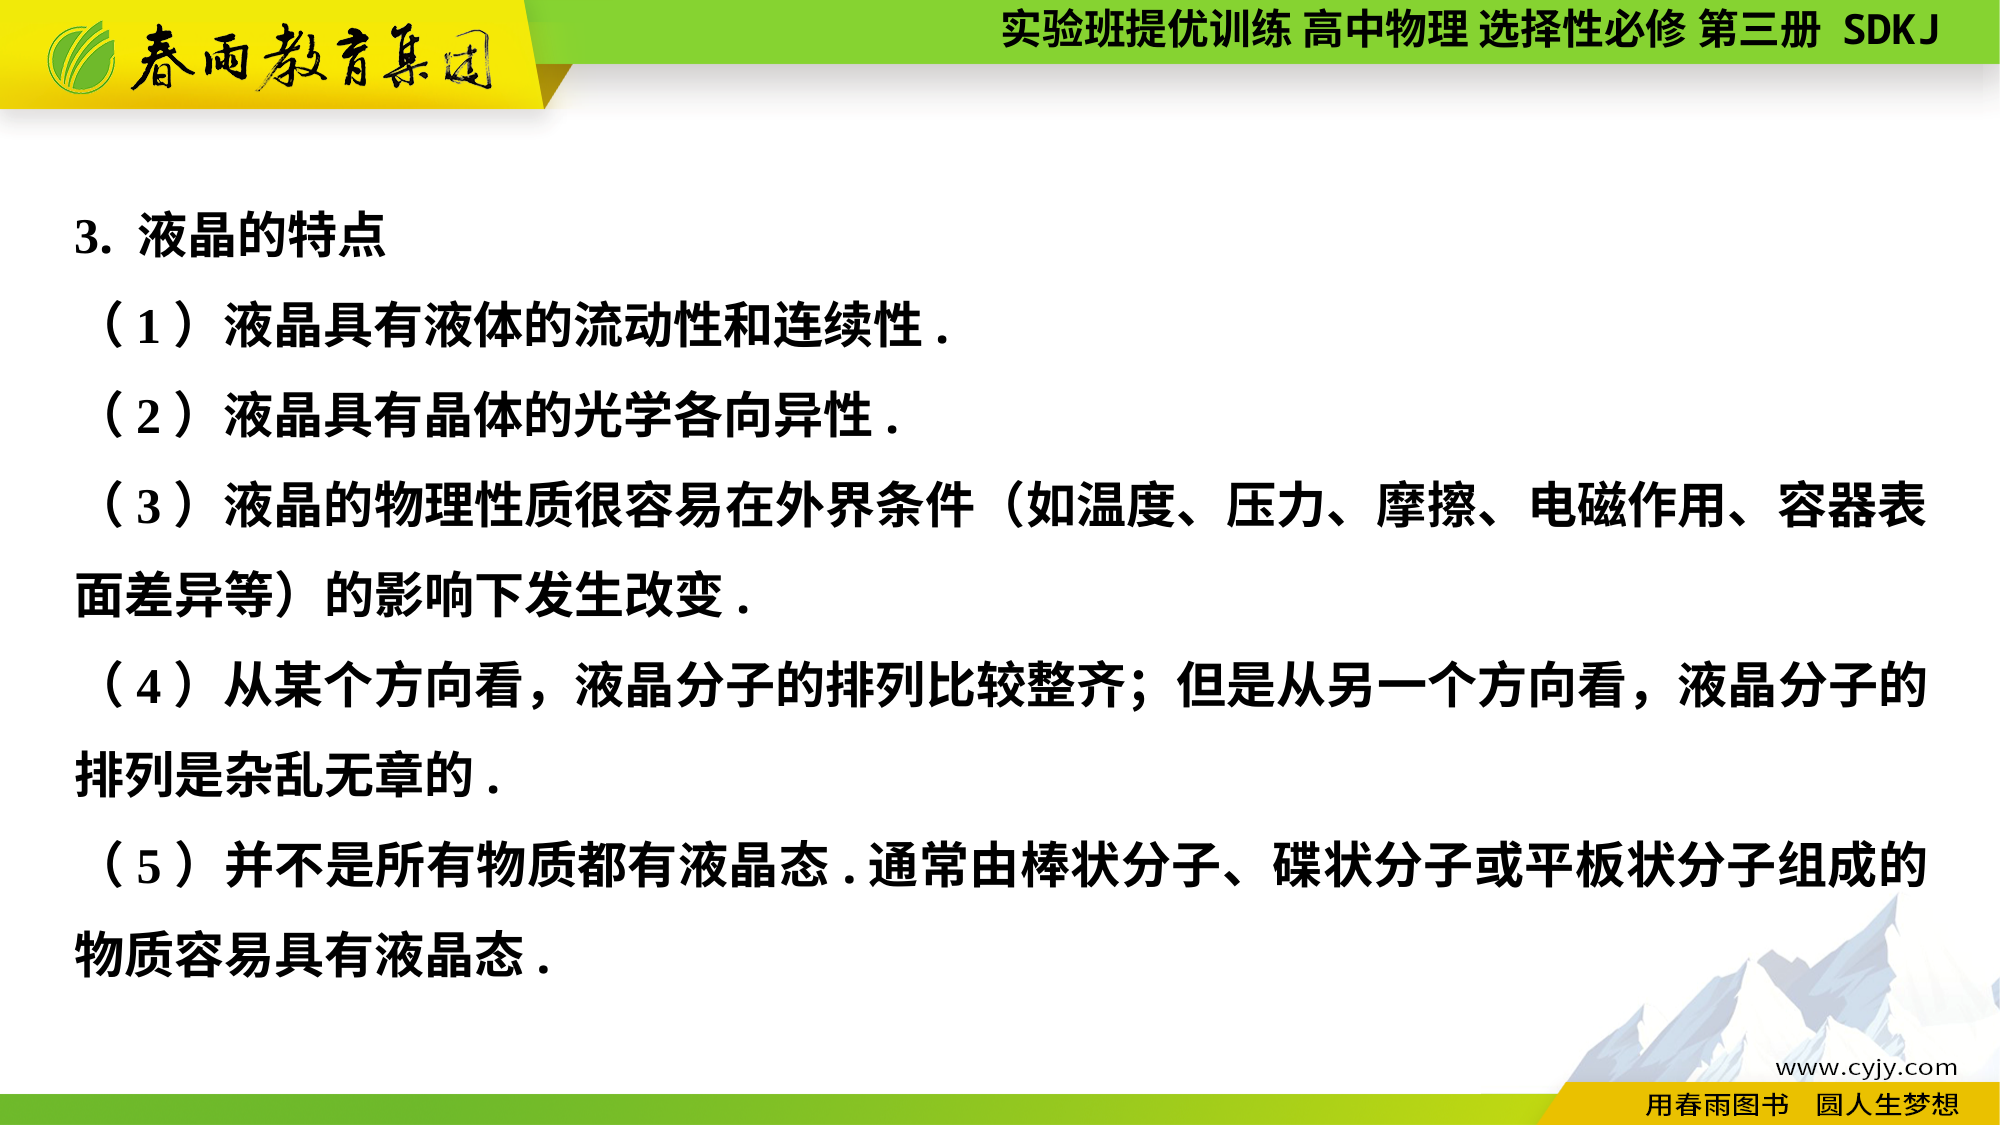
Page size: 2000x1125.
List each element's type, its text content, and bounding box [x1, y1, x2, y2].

list 3. 液晶的特点 （1）液晶具有液体的流动性和连续性. （2）液晶具有晶体的光学各向异性. （3）液晶的物理性质很容易在外界条件（如温度、压力、摩擦、电磁作用、容器表面差异等）的影响下发生改变. （4）从某个方向看，液晶分子的排列比较整齐；但是从另一个方向看，液晶分子的排列是杂乱无章的. （5）并不是所有物质都有液晶态.通常由棒状分子、碟状分子或平板状分子组成的物质容易具有液晶态. [59, 166, 1944, 1000]
picture [0, 0, 2000, 1125]
